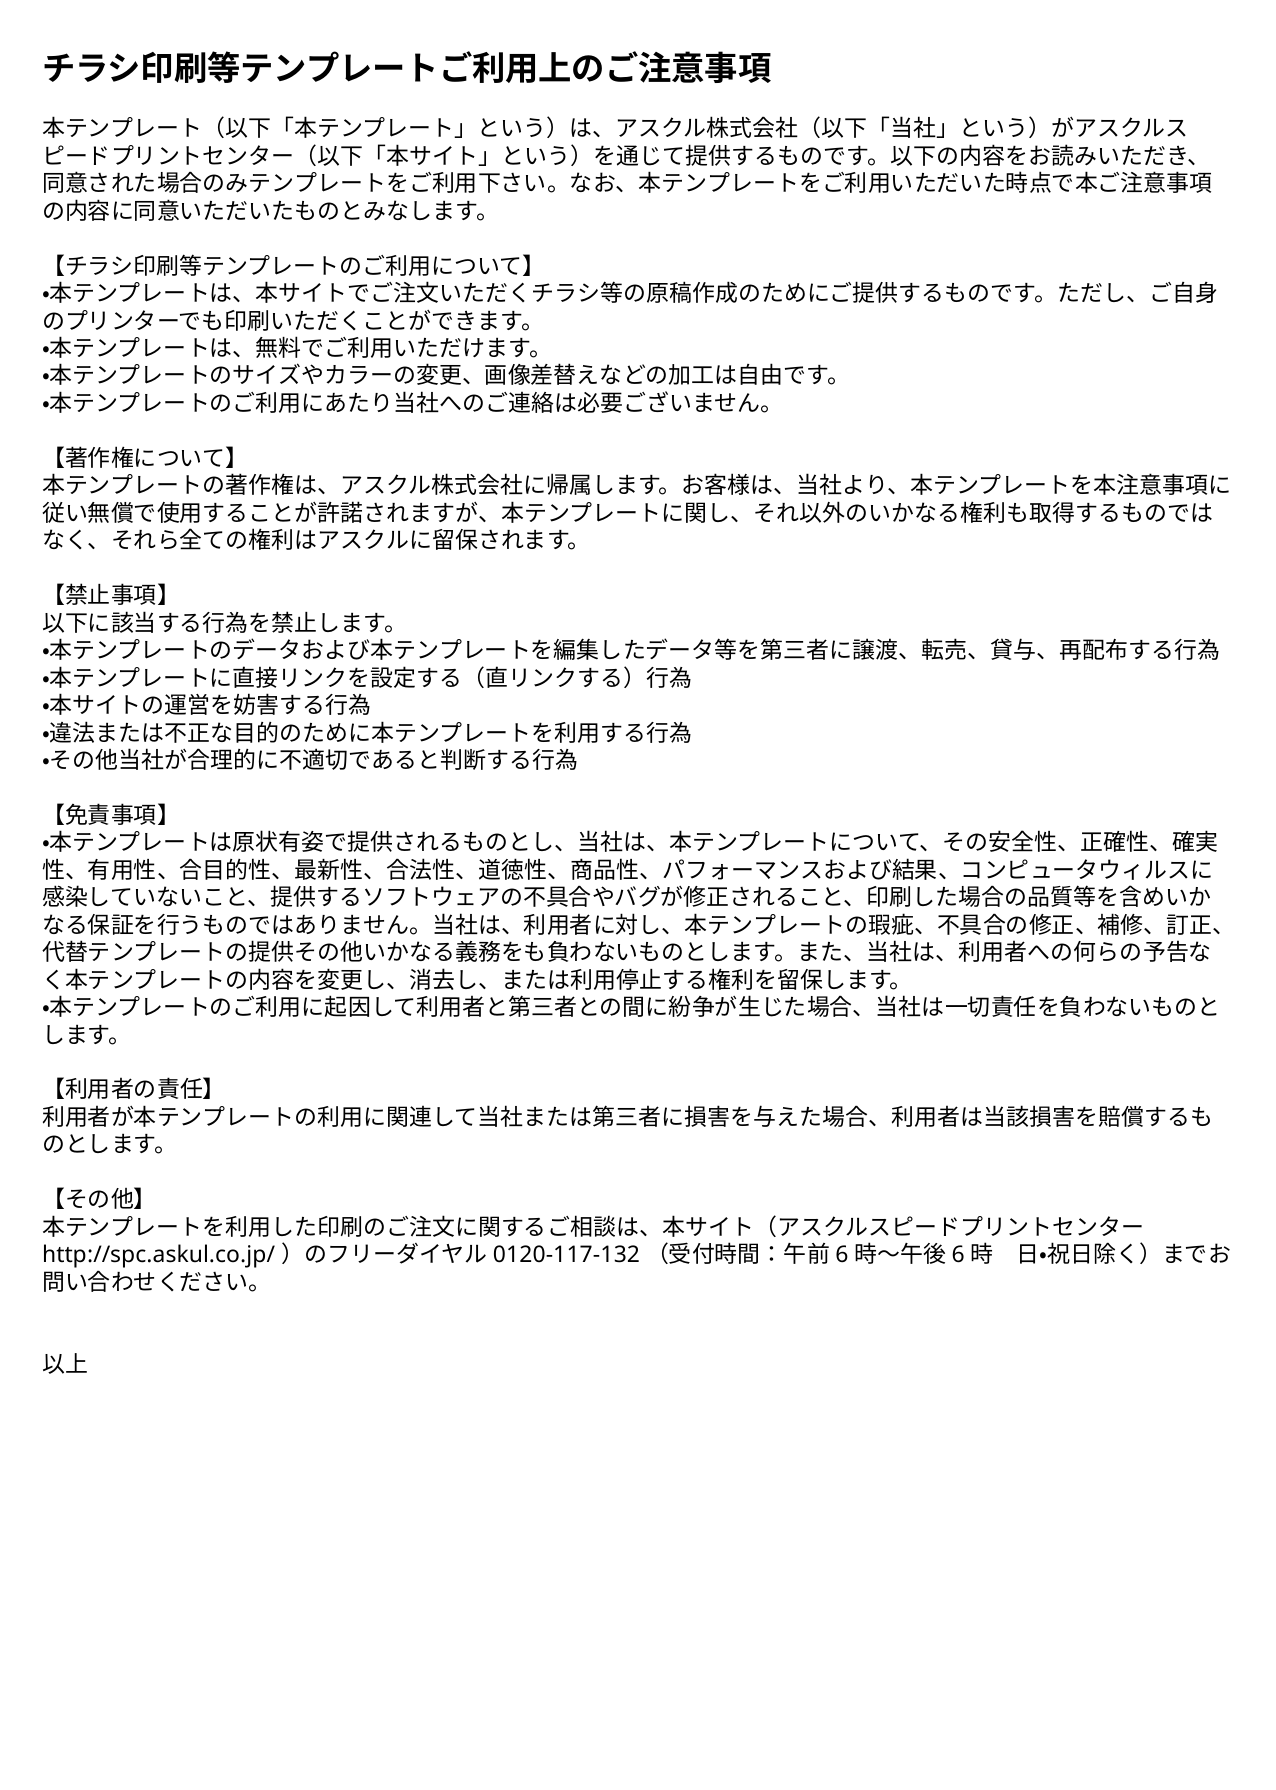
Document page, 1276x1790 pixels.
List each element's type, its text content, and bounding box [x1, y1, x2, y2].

text_box チラシ印刷等テンプレートご利用上のご注意事項 本テンプレート（以下「本テンプレート」という）は、アスクル株式会社（以下「当社」という）がアスクルスピードプリントセンター（以下「本サイト」という）を通じて提供するものです。以下の内容をお読みいただき、同意された場合のみテンプレートをご利用下さい。なお、本テンプレートをご利用いただいた時点で本ご注意事項の内容に同意いただいたものとみなします。 【チラシ印刷等テンプレートのご利用について】 ・本テンプレートは、本サイトでご注文いただくチラシ等の原稿作成のためにご提供するものです。ただし、ご自身のプリンターでも印刷いただくことができます。 ・本テンプレートは、無料でご利用いただけます。 ・本テンプレートのサイズやカラーの変更、画像差替えなどの加工は自由です。 ・本テンプレートのご利用にあたり当社へのご連絡は必要ございません。 【著作権について】 本テンプレートの著作権は、アスクル株式会社に帰属します。お客様は、当社より、本テンプレートを本注意事項に従い無償で使用することが許諾されますが、本テンプレートに関し、それ以外のいかなる権利も取得するものではなく、それら全ての権利はアスクルに留保されます。 【禁止事項】 以下に該当する行為を禁止します。 ・本テンプレートのデータおよび本テンプレートを編集したデータ等を第三者に譲渡、転売、貸与、再配布する行為 ・本テンプレートに直接リンクを設定する（直リンクする）行為 ・本サイトの運営を妨害する行為 ・違法または不正な目的のために本テンプレートを利用する行為 ・その他当社が合理的に不適切であると判断する行為 【免責事項】 ・本テンプレートは原状有姿で提供されるものとし、当社は、本テンプレートについて、その安全性、正確性、確実性、有用性、合目的性、最新性、合法性、道徳性、商品性、パフォーマンスおよび結果、コンピュータウィルスに感染していないこと、提供するソフトウェアの不具合やバグが修正されること、印刷した場合の品質等を含めいかなる保証を行うものではありません。当社は、利用者に対し、本テンプレートの瑕疵、不具合の修正、補修、訂正、代替テンプレートの提供その他いかなる義務をも負わないものとします。また、当社は、利用者への何らの予告なく本テンプレートの内容を変更し、消去し、または利用停止する権利を留保します。 ・本テンプレートのご利用に起因して利用者と第三者との間に紛争が生じた場合、当社は一切責任を負わないものとします。 【利用者の責任】 利用者が本テンプレートの利用に関連して当社または第三者に損害を与えた場合、利用者は当該損害を賠償するものとします。 【その他】 本テンプレートを利用した印刷のご注文に関するご相談は、本サイト（アスクルスピードプリントセンター http://spc.askul.co.jp/）のフリーダイヤル0120-117-132（受付時間：午前6時～午後6時 日・祝日除く）までお問い合わせください。 以上 [26, 38, 1250, 1485]
